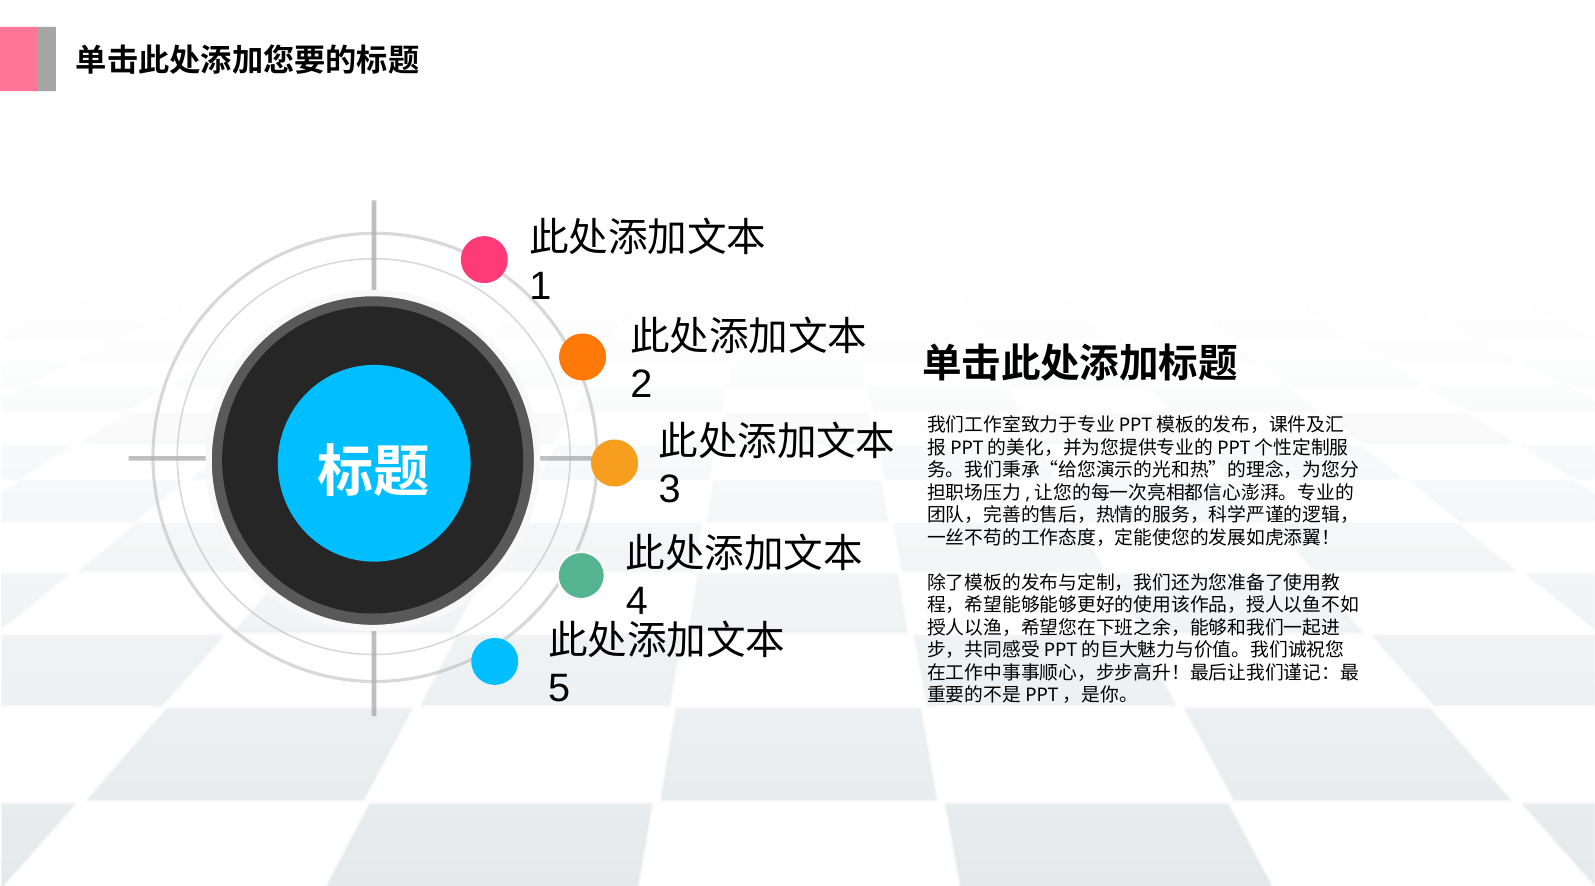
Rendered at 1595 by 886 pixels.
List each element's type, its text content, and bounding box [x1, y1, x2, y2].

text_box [128, 199, 620, 717]
text_box 此处添加文本3 [647, 410, 915, 517]
text_box 此处添加文本4 [625, 521, 902, 628]
text_box 此处添加文本5 [624, 609, 825, 716]
text_box 此处添加文本1 [624, 206, 806, 313]
picture [0, 0, 1595, 886]
text_box 单击此处添加标题 [910, 332, 1312, 392]
text_box 此处添加文本2 [625, 304, 907, 411]
text_box 我们工作室致力于专业PPT模板的发布，课件及汇报PPT的美化，并为您提供专业的PPT个性定制服务。我们秉承“给您演示的光和热”的理念，为您分担职场压力,让您的每一次亮相都信心澎湃。专业的团队，完善的售后，热情的服务，科学严谨的逻辑，一丝不苟的工作态度，定能使您的发展如虎添翼！ 除了模板的发布与定制，我们还为您准备了使用教程，希望能够能够更好的使用该作品，授人以鱼不如授人以渔，希望您在下班之余，能够和我们一起进步，共同感受PPT的巨大魅力与价值。我们诚祝您在工作中事事顺心，步步高升！最后让我们谨记：最重要的不是PPT，是你。 [915, 407, 1373, 739]
text_box [625, 442, 638, 484]
